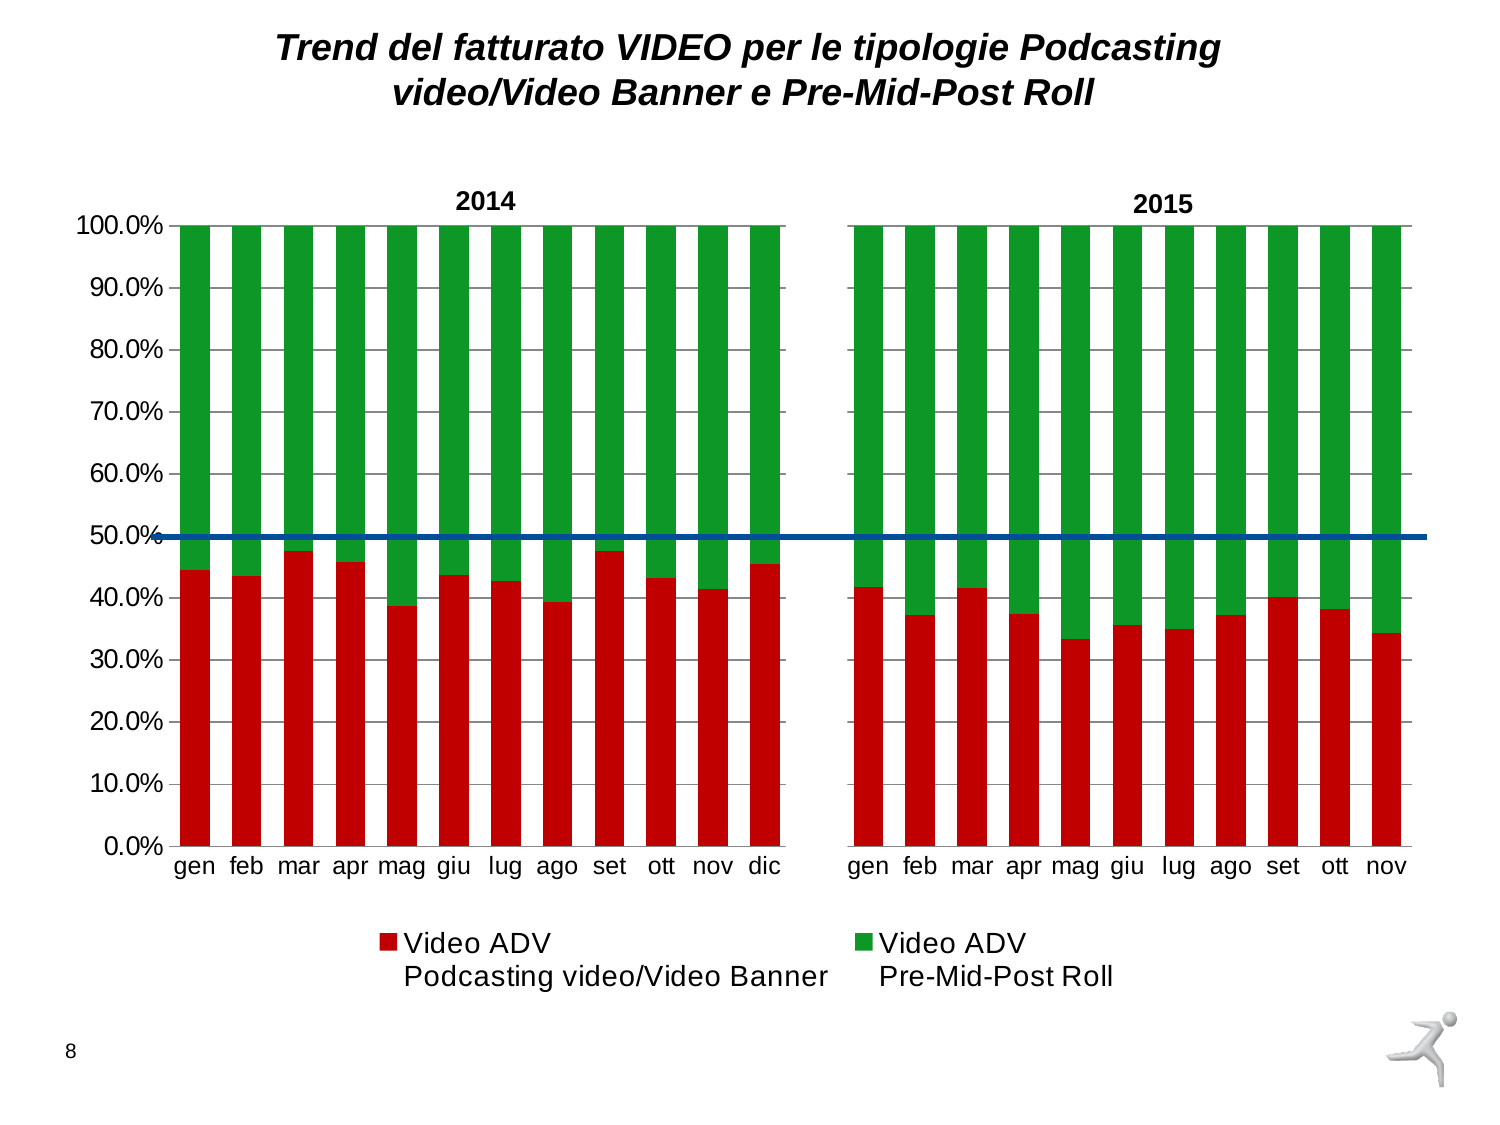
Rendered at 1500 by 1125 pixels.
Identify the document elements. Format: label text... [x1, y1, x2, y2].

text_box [40, 176, 1441, 1012]
text_box Trend del fatturato VIDEO per le tipologie Podcasting video/Video Banner e Pre-Mid-Post Roll [194, 15, 1303, 121]
picture [1366, 990, 1476, 1109]
